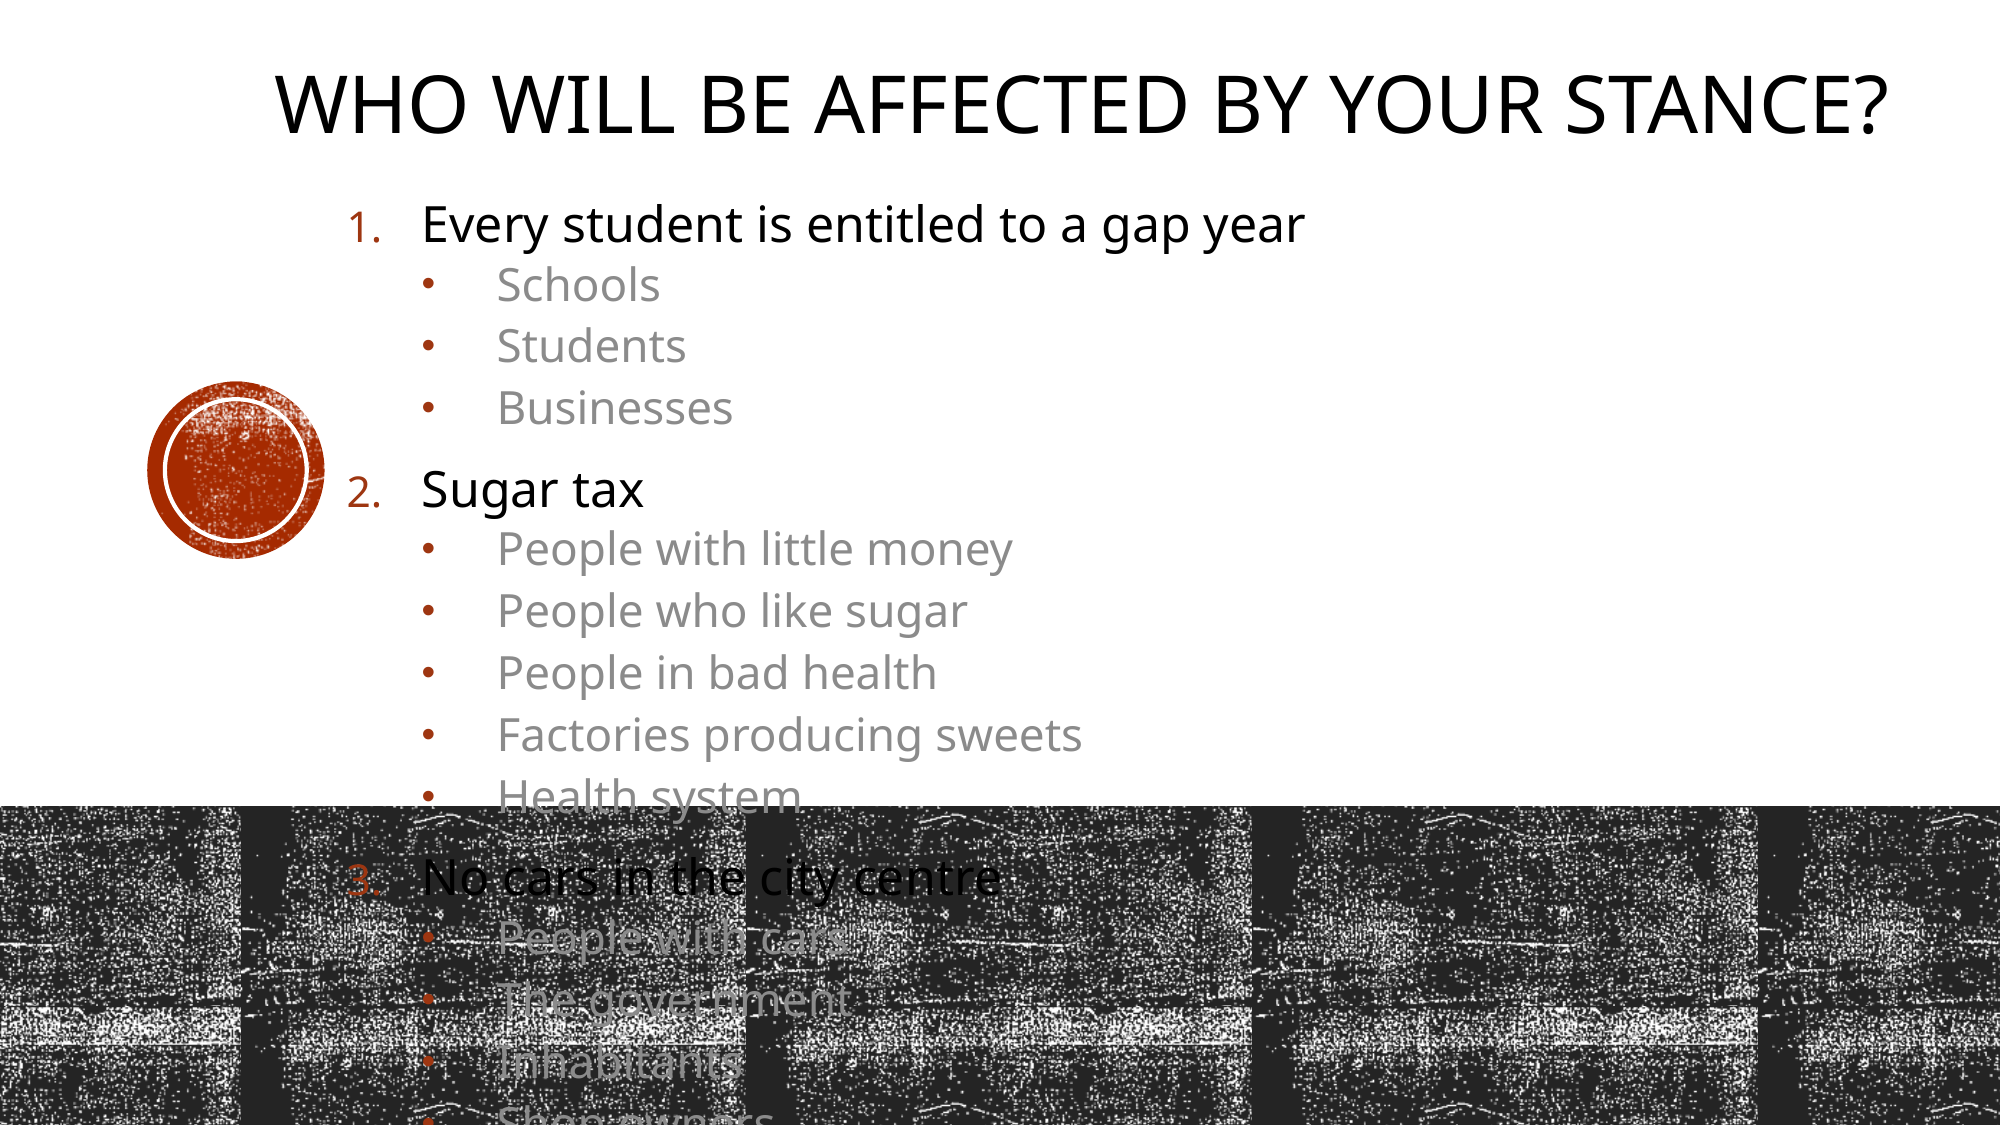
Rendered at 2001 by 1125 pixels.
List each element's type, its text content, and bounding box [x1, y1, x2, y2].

title Who will be affected by your stance? [259, 56, 1927, 166]
text_box Every student is entitled to a gap year Schools Students Businesses Sugar tax People with little money People who like sugar People in bad health Factories producing sweets Health system No cars in the city centre People with cars The government Inhabitants Shop owners [331, 191, 1927, 703]
